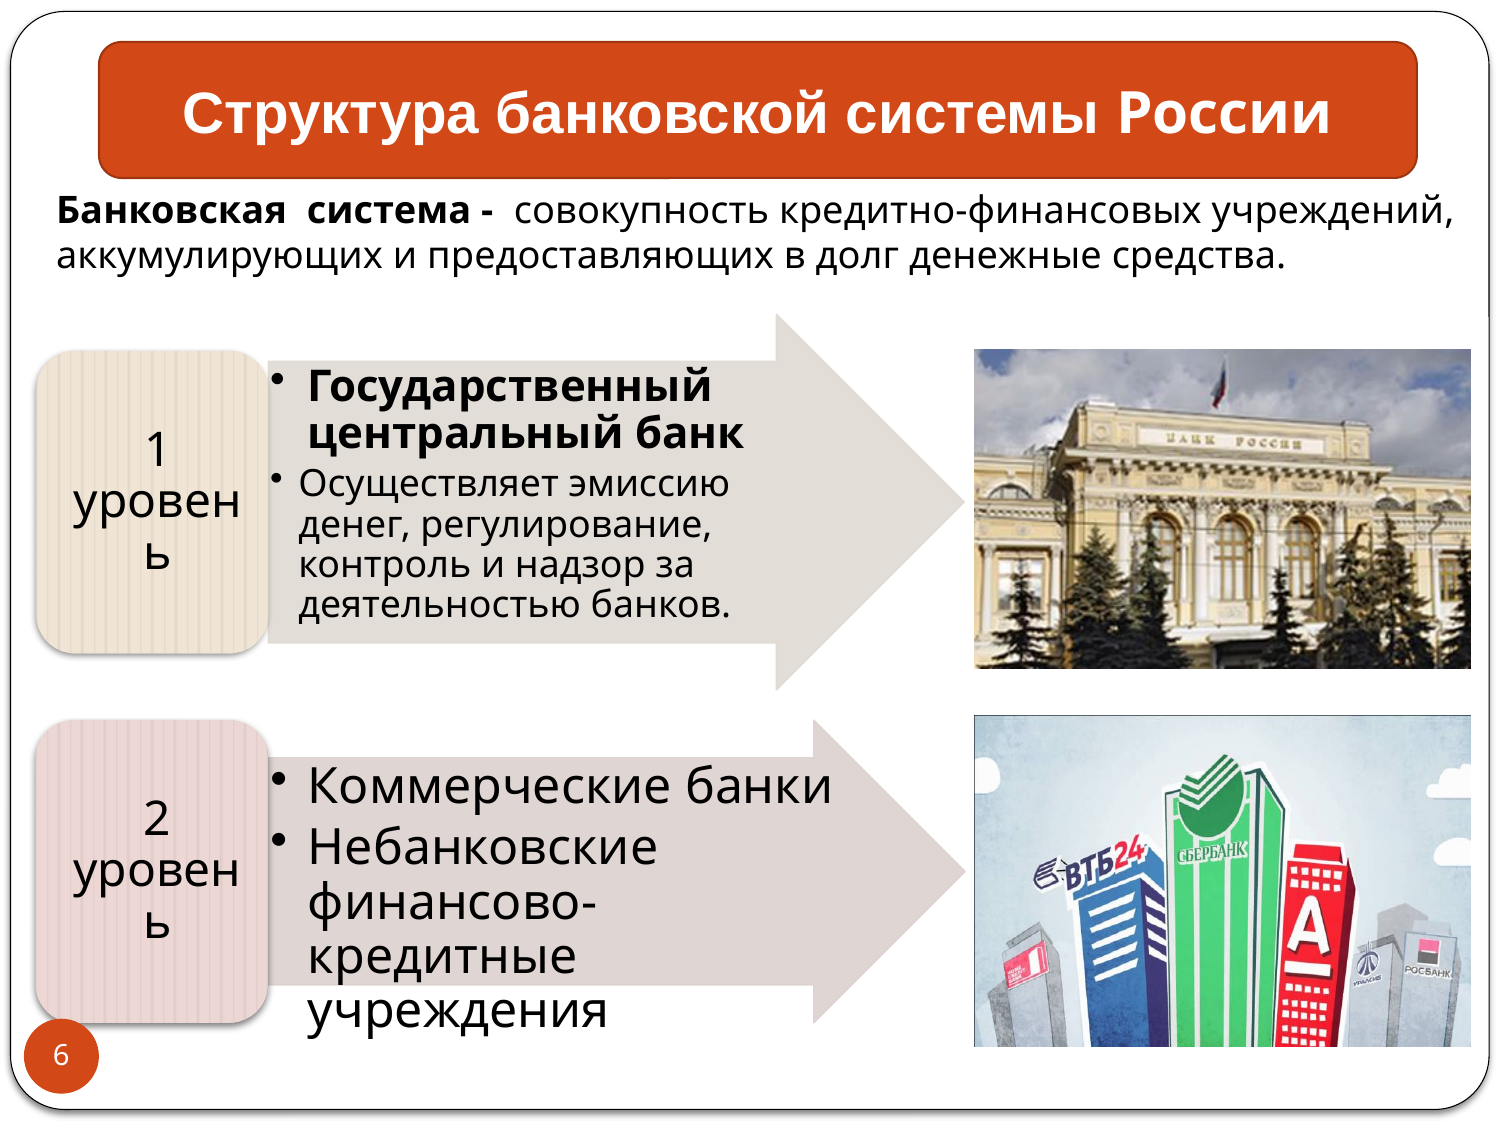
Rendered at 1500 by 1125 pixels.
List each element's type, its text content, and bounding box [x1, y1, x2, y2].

picture [974, 715, 1471, 1048]
list Банковская система - совокупность кредитно-финансовых учреждений, аккумулирующих и предоставляющих в долг денежные средства. [41, 178, 1471, 327]
picture [974, 349, 1471, 670]
text_box Структура банковской системы России [97, 40, 1418, 180]
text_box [0, 313, 1003, 1024]
slide_number 6 [23, 1033, 99, 1094]
